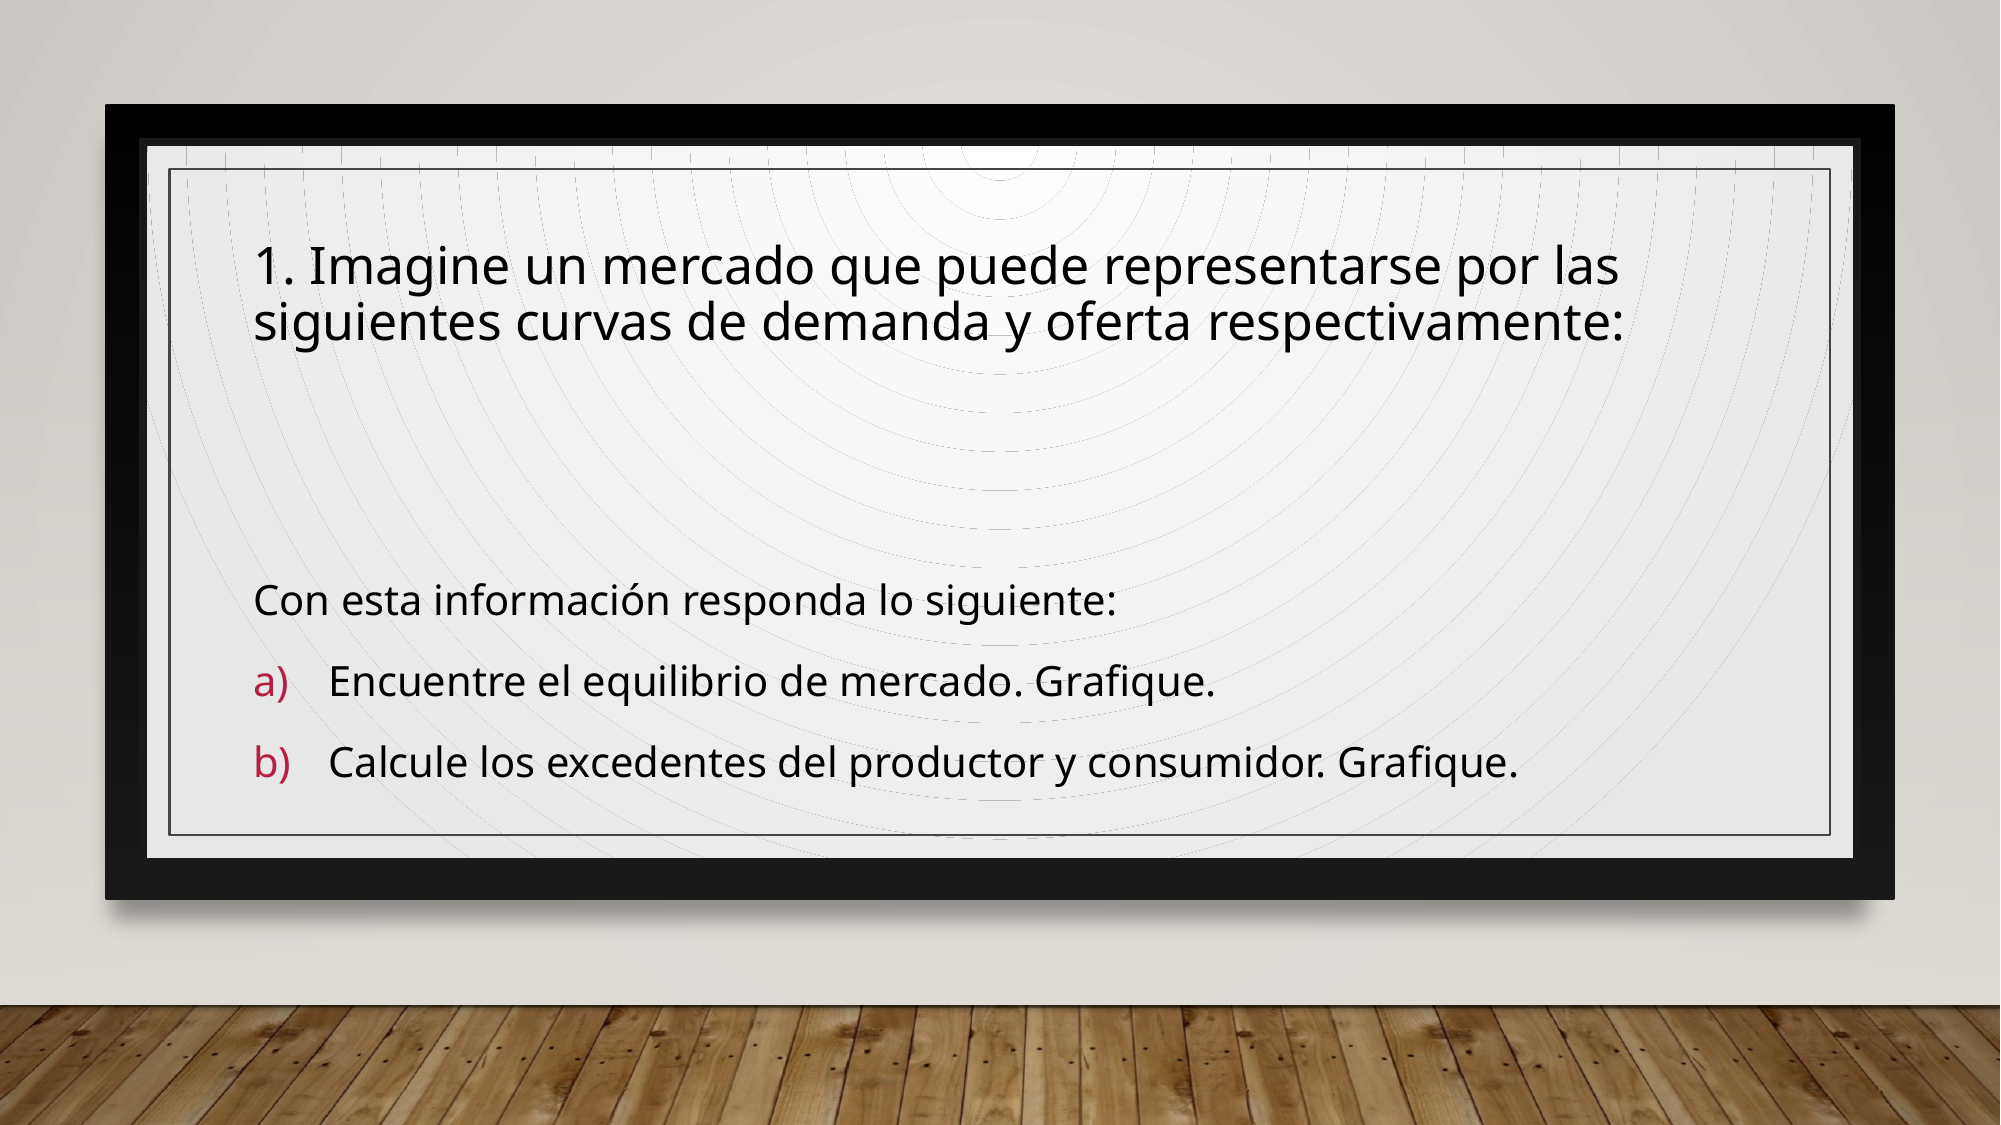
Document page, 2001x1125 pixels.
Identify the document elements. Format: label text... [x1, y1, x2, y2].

text_box [142, 141, 1858, 863]
text_box [168, 168, 1831, 836]
text_box [105, 104, 1895, 900]
text_box [0, 0, 2000, 330]
picture [0, 1004, 2000, 1125]
text_box [0, 330, 2000, 1004]
title 1. Imagine un mercado que puede representarse por las siguientes curvas de demanda y oferta respectivamente: [238, 213, 1781, 379]
